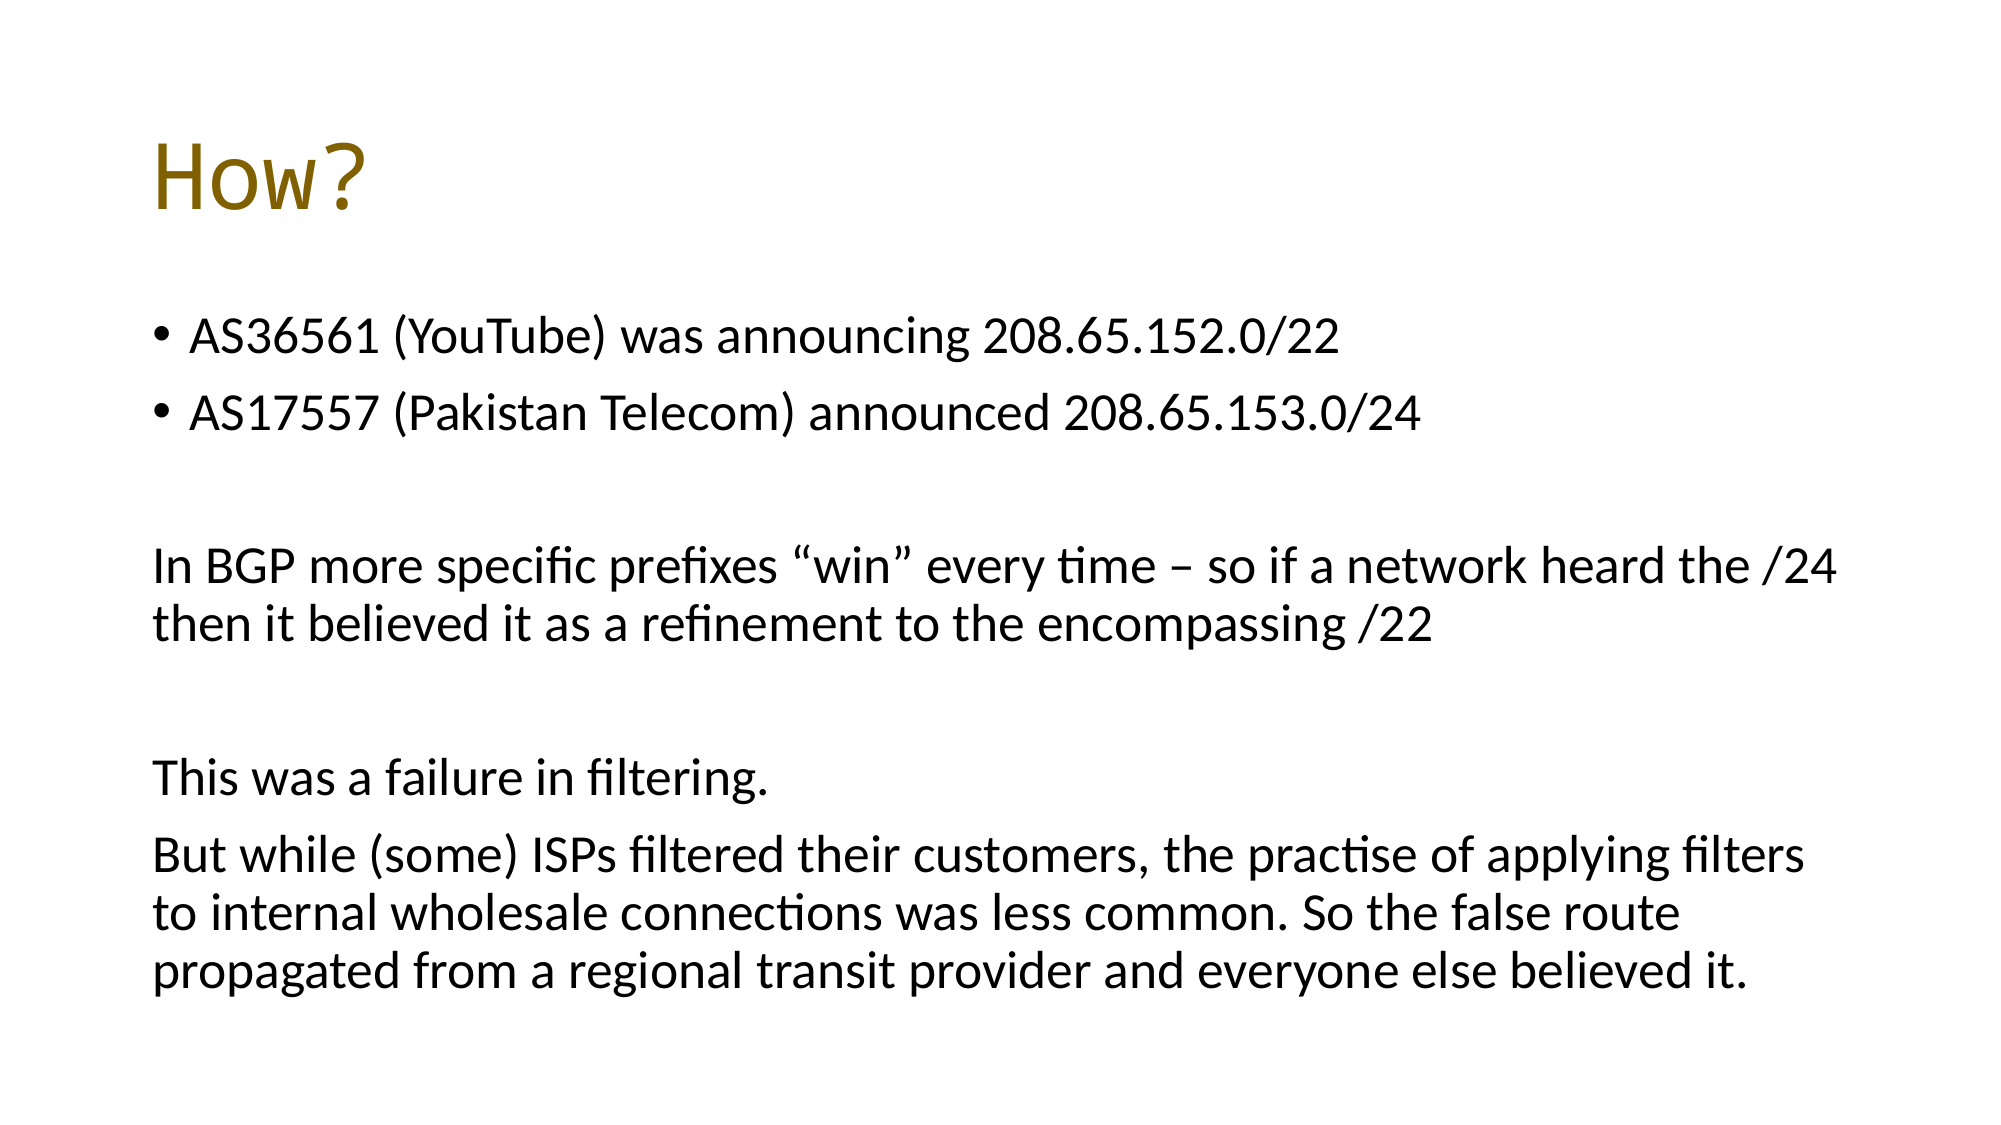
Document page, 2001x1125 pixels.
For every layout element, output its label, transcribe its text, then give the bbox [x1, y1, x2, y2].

title How? [137, 59, 1863, 299]
list AS36561 (YouTube) was announcing 208.65.152.0/22 AS17557 (Pakistan Telecom) announced 208.65.153.0/24 In BGP more specific prefixes “win” every time – so if a network heard the /24 then it believed it as a refinement to the encompassing /22 This was a failure in filtering. But while (some) ISPs filtered their customers, the practise of applying filters to internal wholesale connections was less common. So the false route propagated from a regional transit provider and everyone else believed it. [137, 299, 1863, 1014]
